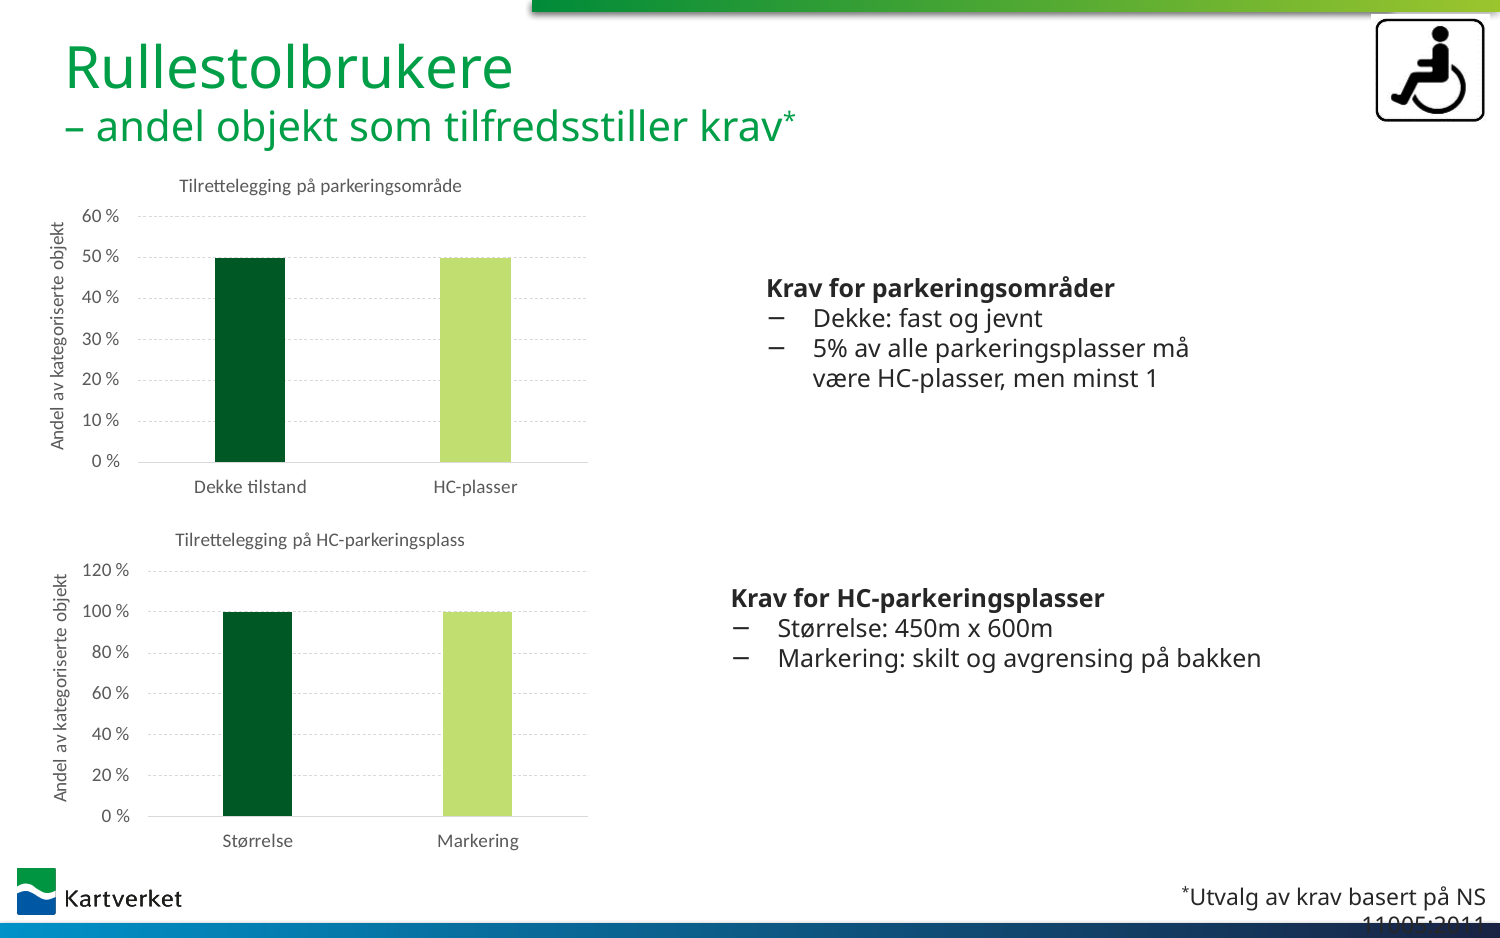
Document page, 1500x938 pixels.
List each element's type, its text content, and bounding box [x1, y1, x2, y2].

picture [41, 166, 599, 505]
text_box Rullestolbrukere – andel objekt som tilfredsstiller krav* [49, 23, 1431, 158]
picture [1371, 13, 1491, 127]
text_box *Utvalg av krav basert på NS 11005:2011 [1068, 873, 1500, 938]
picture [41, 520, 599, 859]
text_box Krav for parkeringsområder Dekke: fast og jevnt 5% av alle parkeringsplasser må være HC-plasser, men minst 1 [751, 264, 1232, 400]
text_box Krav for HC-parkeringsplasser Størrelse: 450m x 600m Markering: skilt og avgrensing på bakken [715, 574, 1278, 680]
